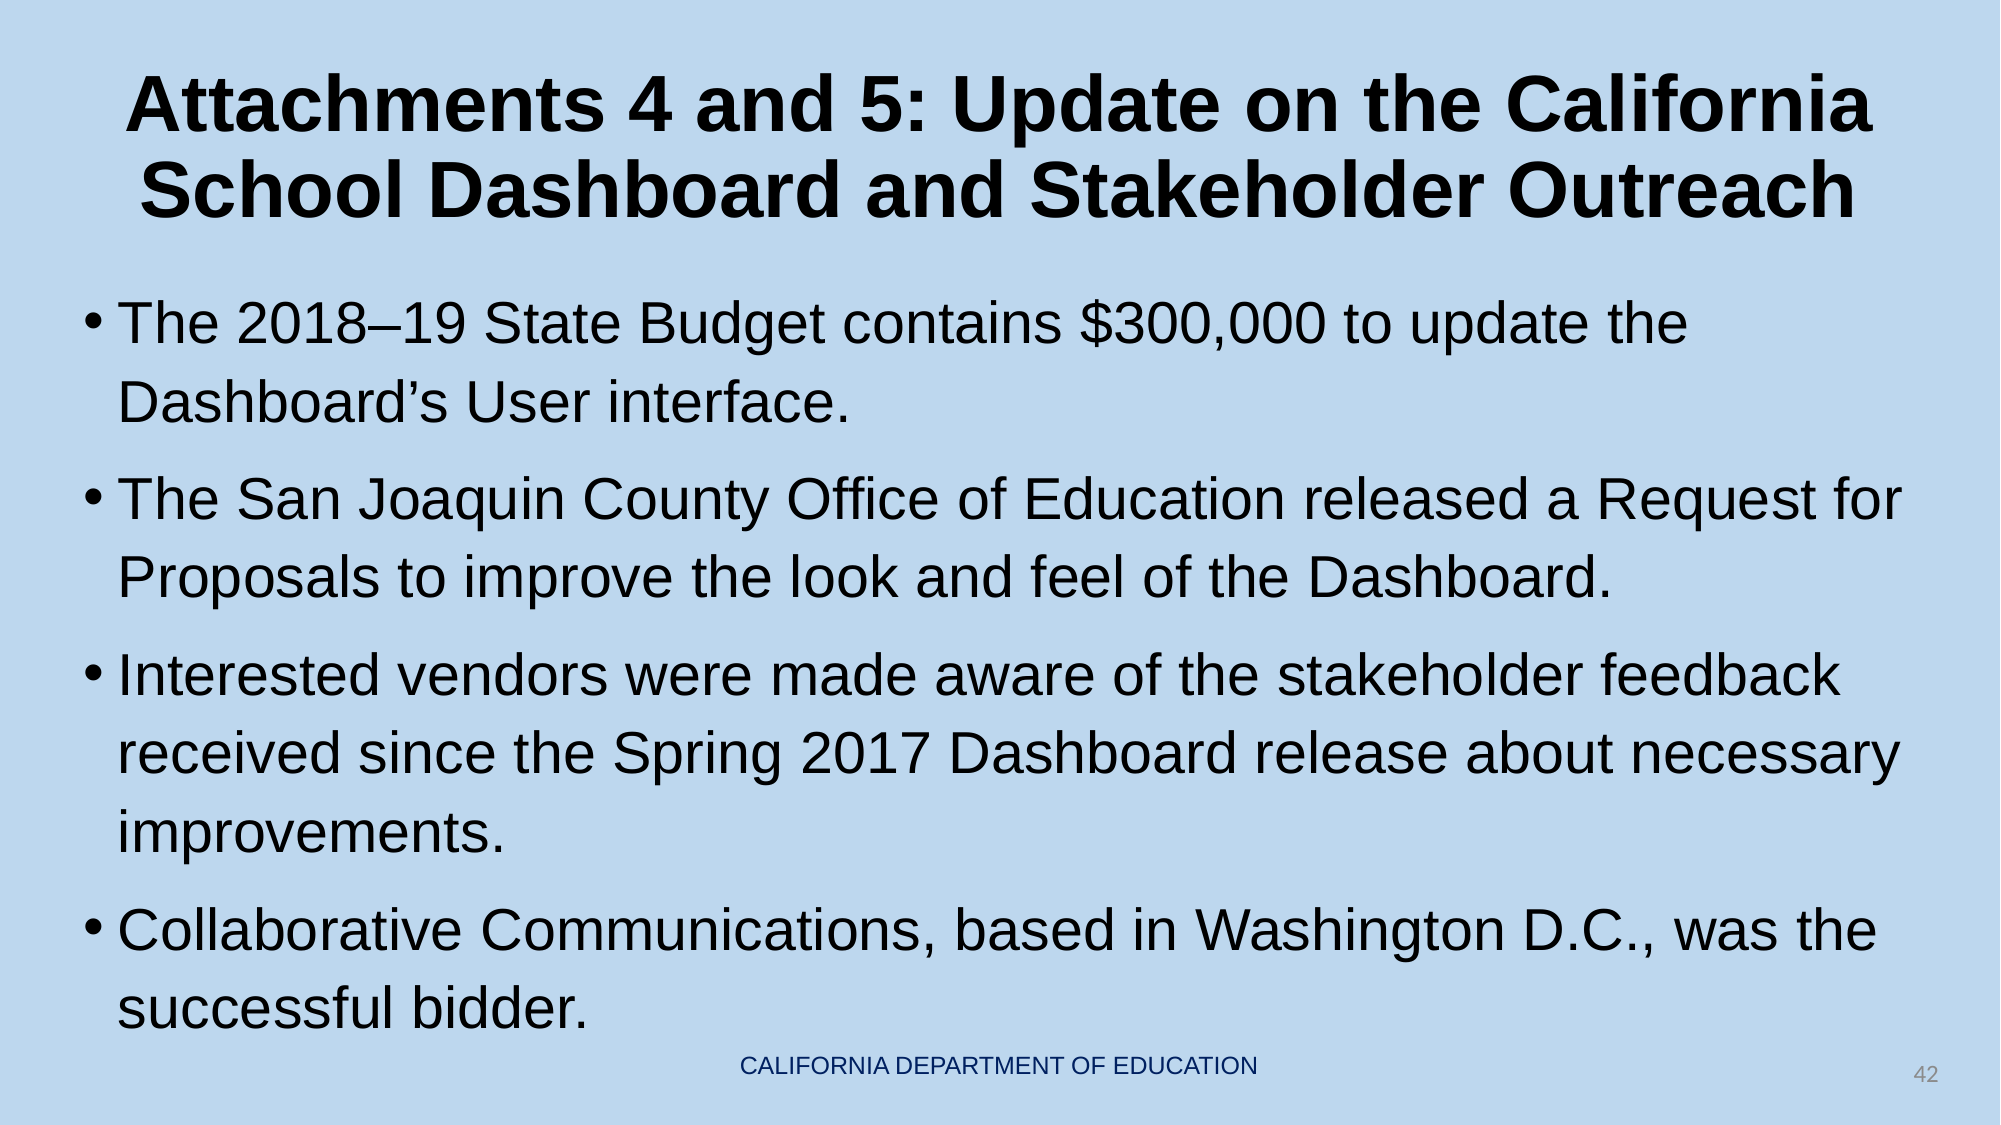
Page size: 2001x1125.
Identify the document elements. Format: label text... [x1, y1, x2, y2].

slide_number 42 [1504, 1042, 1954, 1103]
title Attachments 4 and 5: Update on the California School Dashboard and Stakeholder Outreach [68, 27, 1931, 270]
list The 2018–19 State Budget contains $300,000 to update the Dashboard’s User interface. The San Joaquin County Office of Education released a Request for Proposals to improve the look and feel of the Dashboard. Interested vendors were made aware of the stakeholder feedback received since the Spring 2017 Dashboard release about necessary improvements. Collaborative Communications, based in Washington D.C., was the successful bidder. [68, 270, 1931, 1063]
